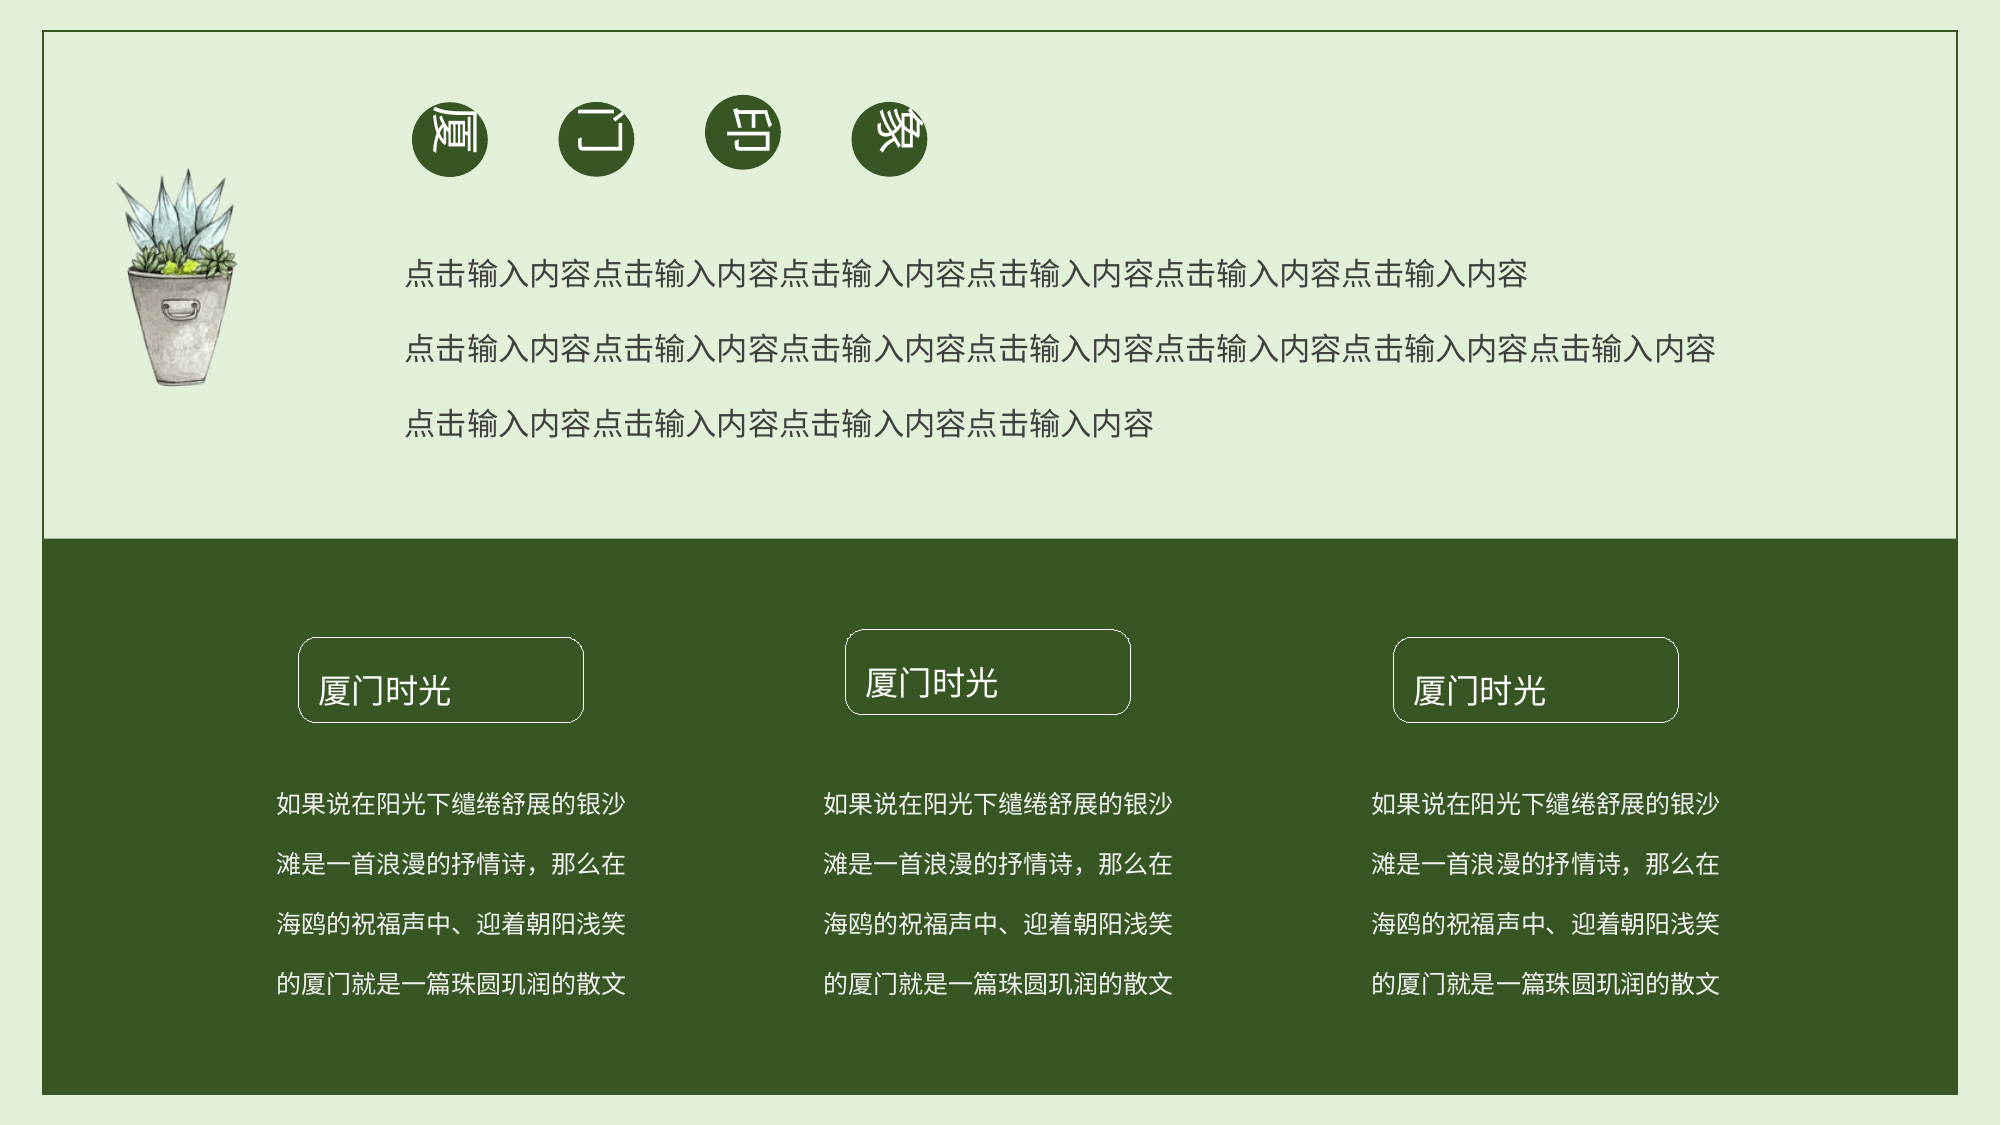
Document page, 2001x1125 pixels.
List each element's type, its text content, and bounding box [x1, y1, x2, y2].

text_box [803, 629, 1194, 1061]
text_box 点击输入内容点击输入内容点击输入内容点击输入内容点击输入内容点击输入内容 点击输入内容点击输入内容点击输入内容点击输入内容点击输入内容点击输入内容点击输入内容点击输入内容点击输入内容点击输入内容点击输入内容 [389, 209, 1742, 524]
picture [0, 86, 359, 446]
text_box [848, 90, 939, 189]
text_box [256, 637, 647, 1010]
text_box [1351, 637, 1742, 1000]
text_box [404, 90, 496, 189]
text_box [42, 538, 1958, 1095]
text_box [42, 30, 1958, 538]
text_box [549, 90, 641, 189]
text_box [697, 90, 789, 189]
